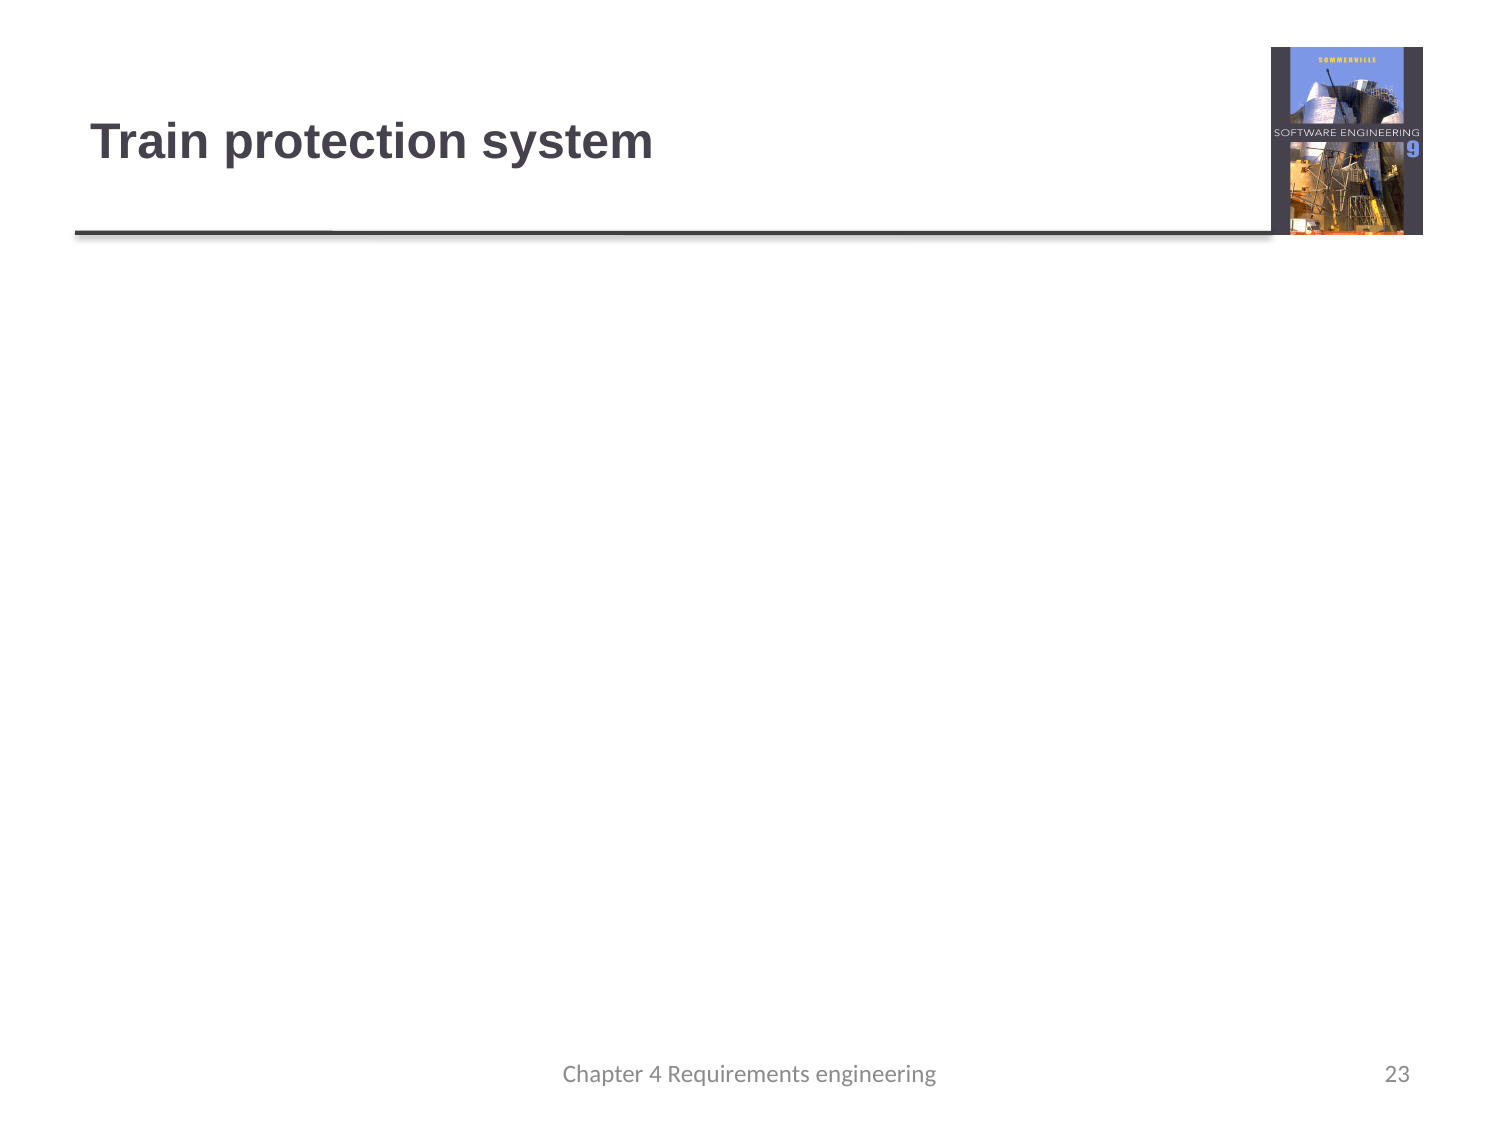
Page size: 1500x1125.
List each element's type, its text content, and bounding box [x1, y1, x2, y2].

slide_number 23 [1074, 1042, 1425, 1103]
title Train protection system [74, 44, 1272, 233]
picture [1272, 47, 1423, 235]
footer Chapter 4 Requirements engineering [512, 1042, 988, 1103]
